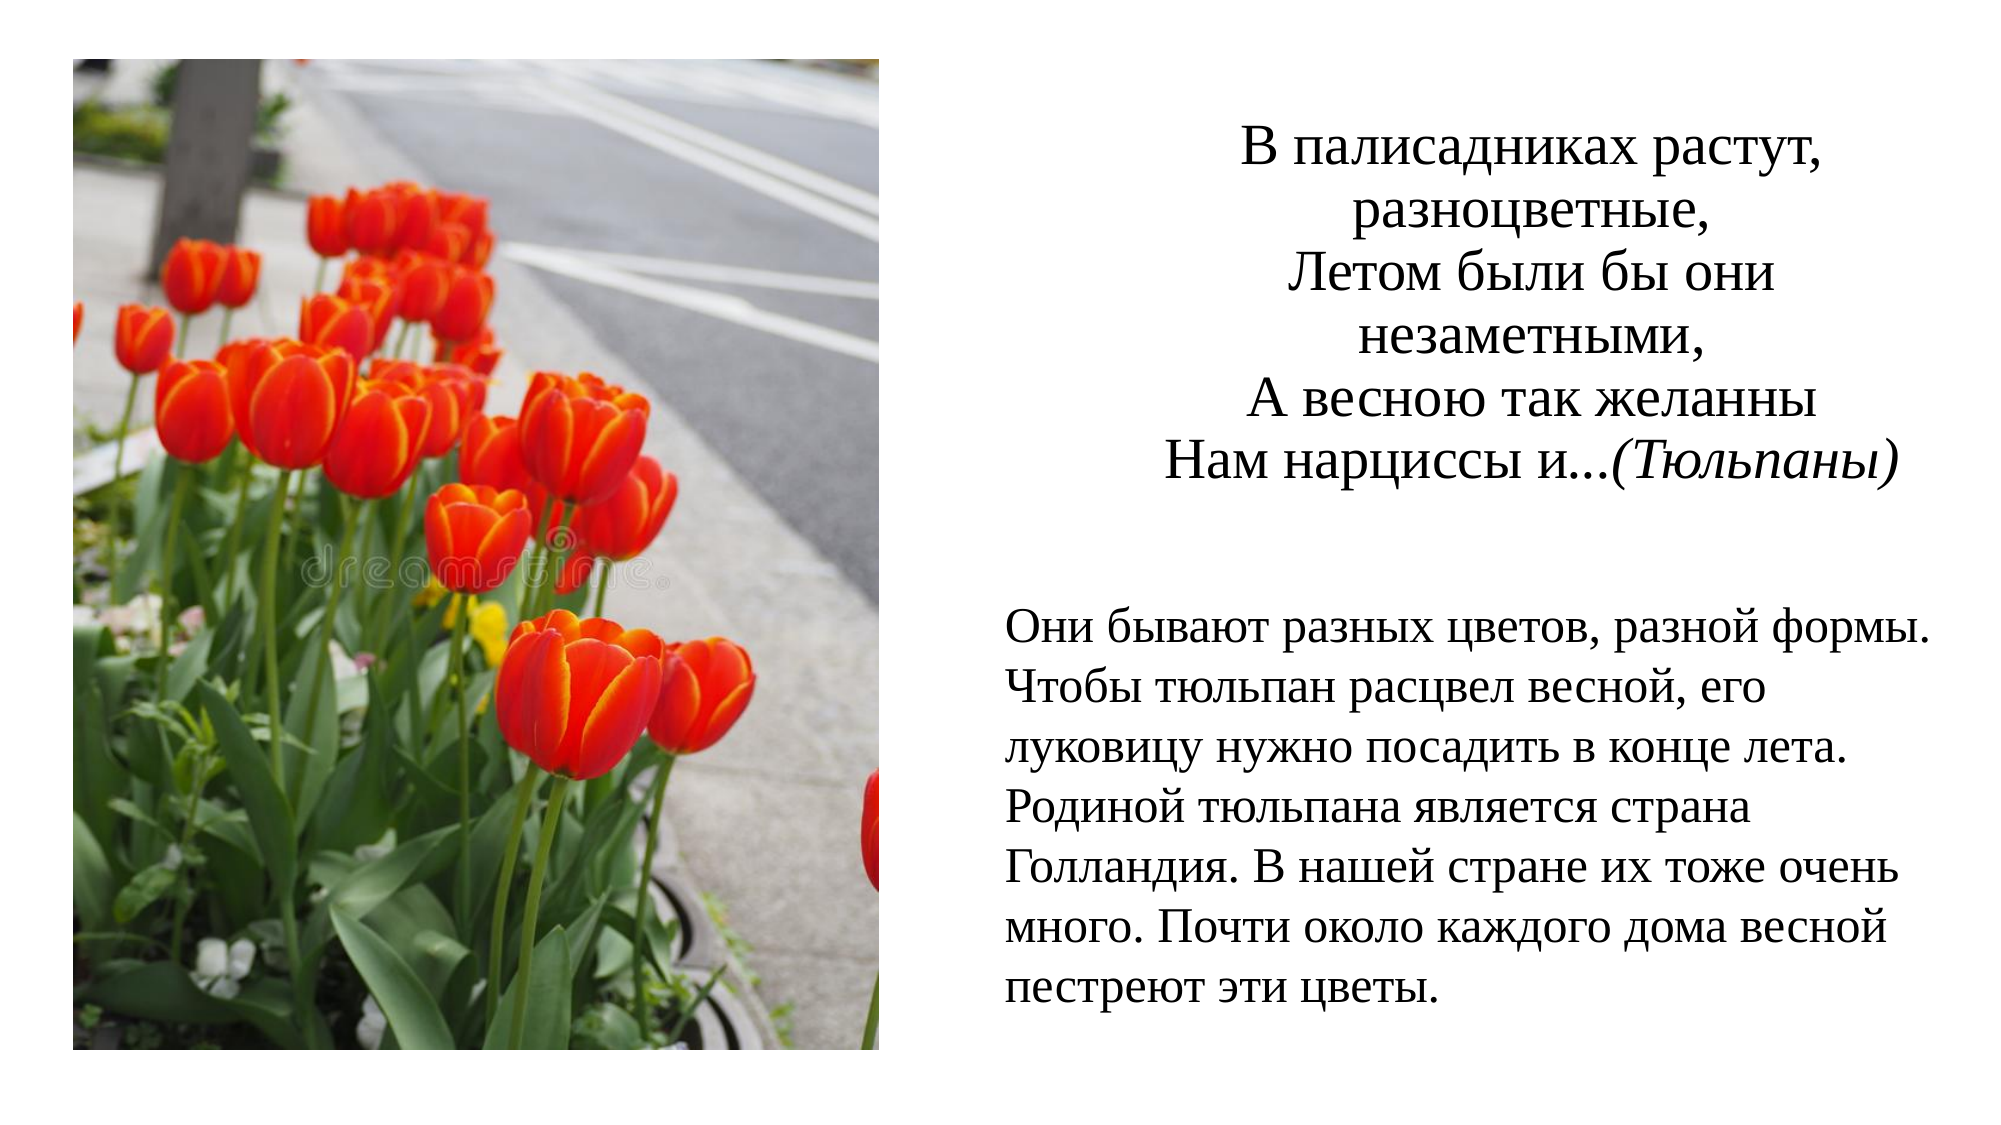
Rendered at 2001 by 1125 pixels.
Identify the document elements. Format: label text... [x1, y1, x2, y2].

picture [73, 59, 879, 1050]
text_box Они бывают разных цветов, разной формы. Чтобы тюльпан расцвел весной, его луковицу нужно посадить в конце лета. Родиной тюльпана является страна Голландия. В нашей стране их тоже очень много. Почти около каждого дома весной пестреют эти цветы. [989, 584, 1987, 1020]
list В палисадниках растут, разноцветные, Летом были бы они незаметными, А весною так желанны Нам нарциссы и...(Тюльпаны) [1113, 106, 1952, 584]
